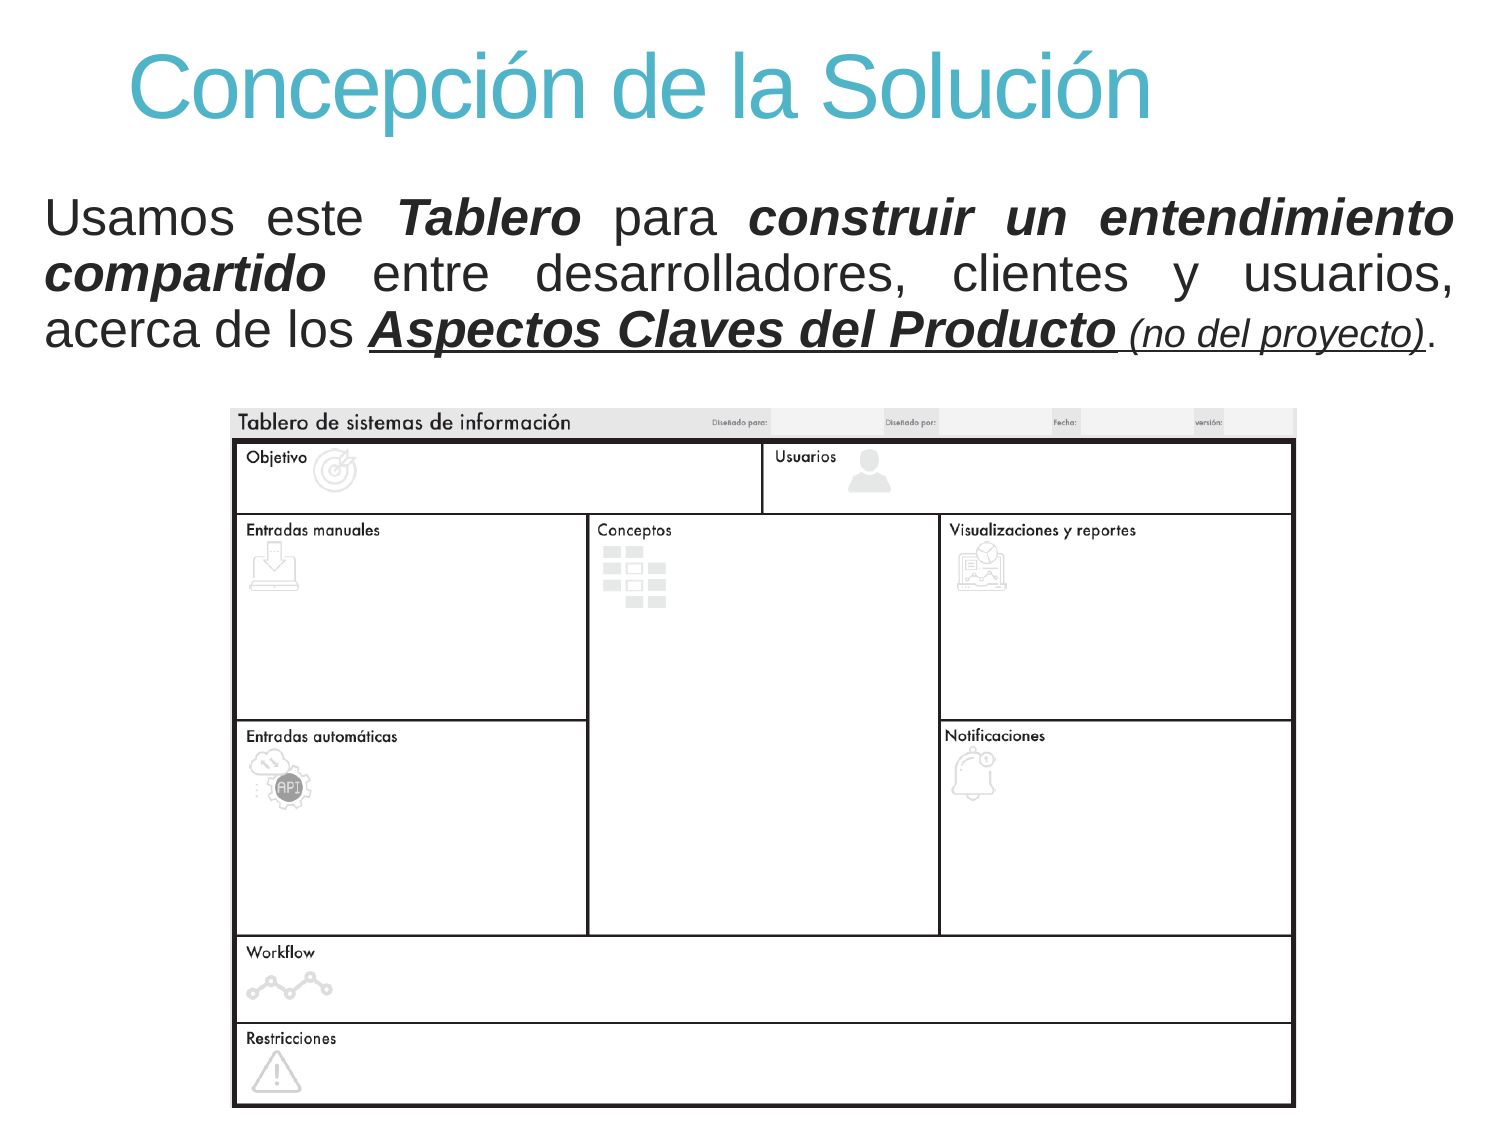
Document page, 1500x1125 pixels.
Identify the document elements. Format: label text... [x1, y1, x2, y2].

list Usamos este Tablero para construir un entendimiento compartido entre desarrolladores, clientes y usuarios, acerca de los Aspectos Claves del Producto (no del proyecto). [29, 182, 1471, 384]
title Concepción de la Solución [112, 0, 1387, 182]
picture [229, 408, 1297, 1109]
